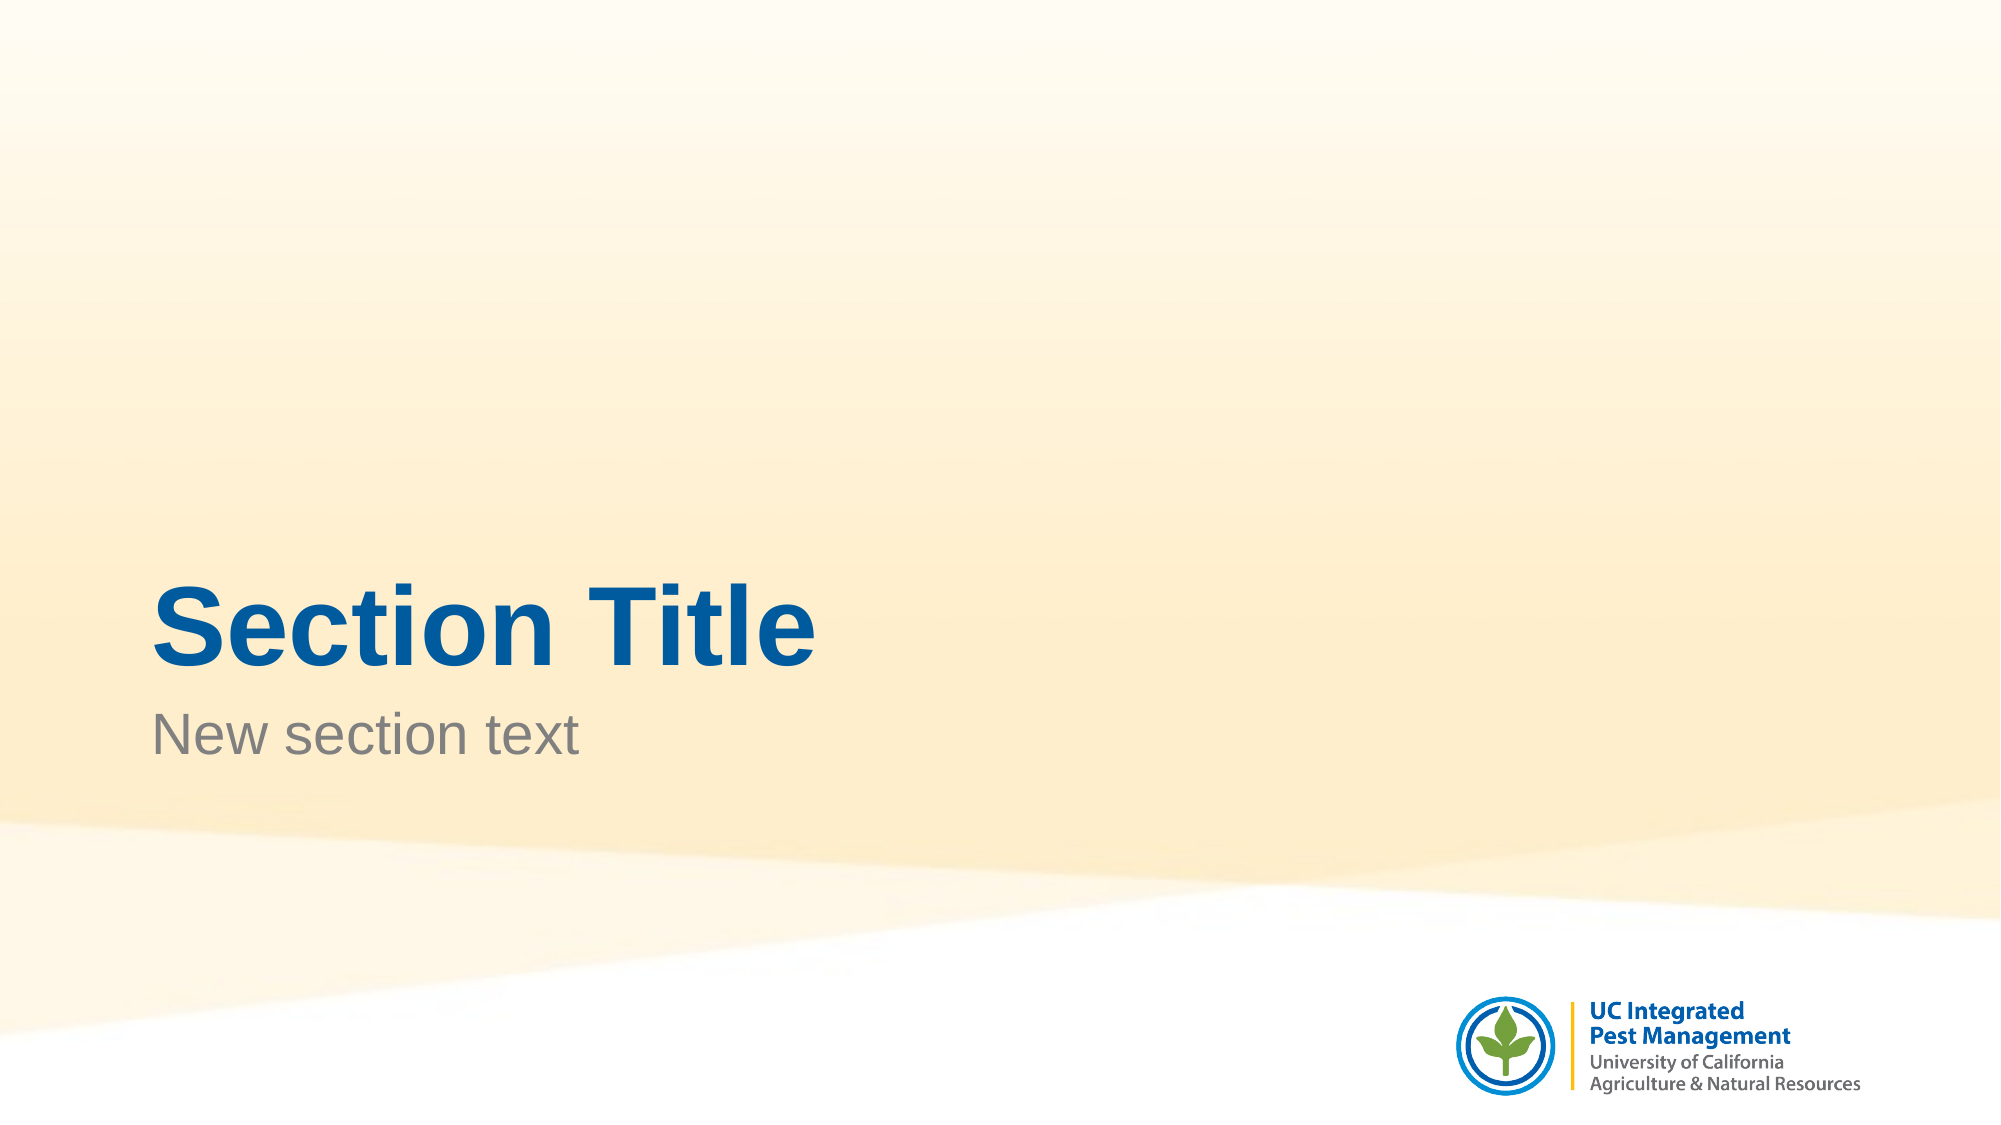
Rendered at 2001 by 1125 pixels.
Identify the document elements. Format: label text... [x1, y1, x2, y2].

title Section Title [136, 229, 1862, 697]
picture [1454, 986, 1863, 1106]
picture [0, 0, 2001, 1043]
list New section text [136, 697, 1862, 944]
